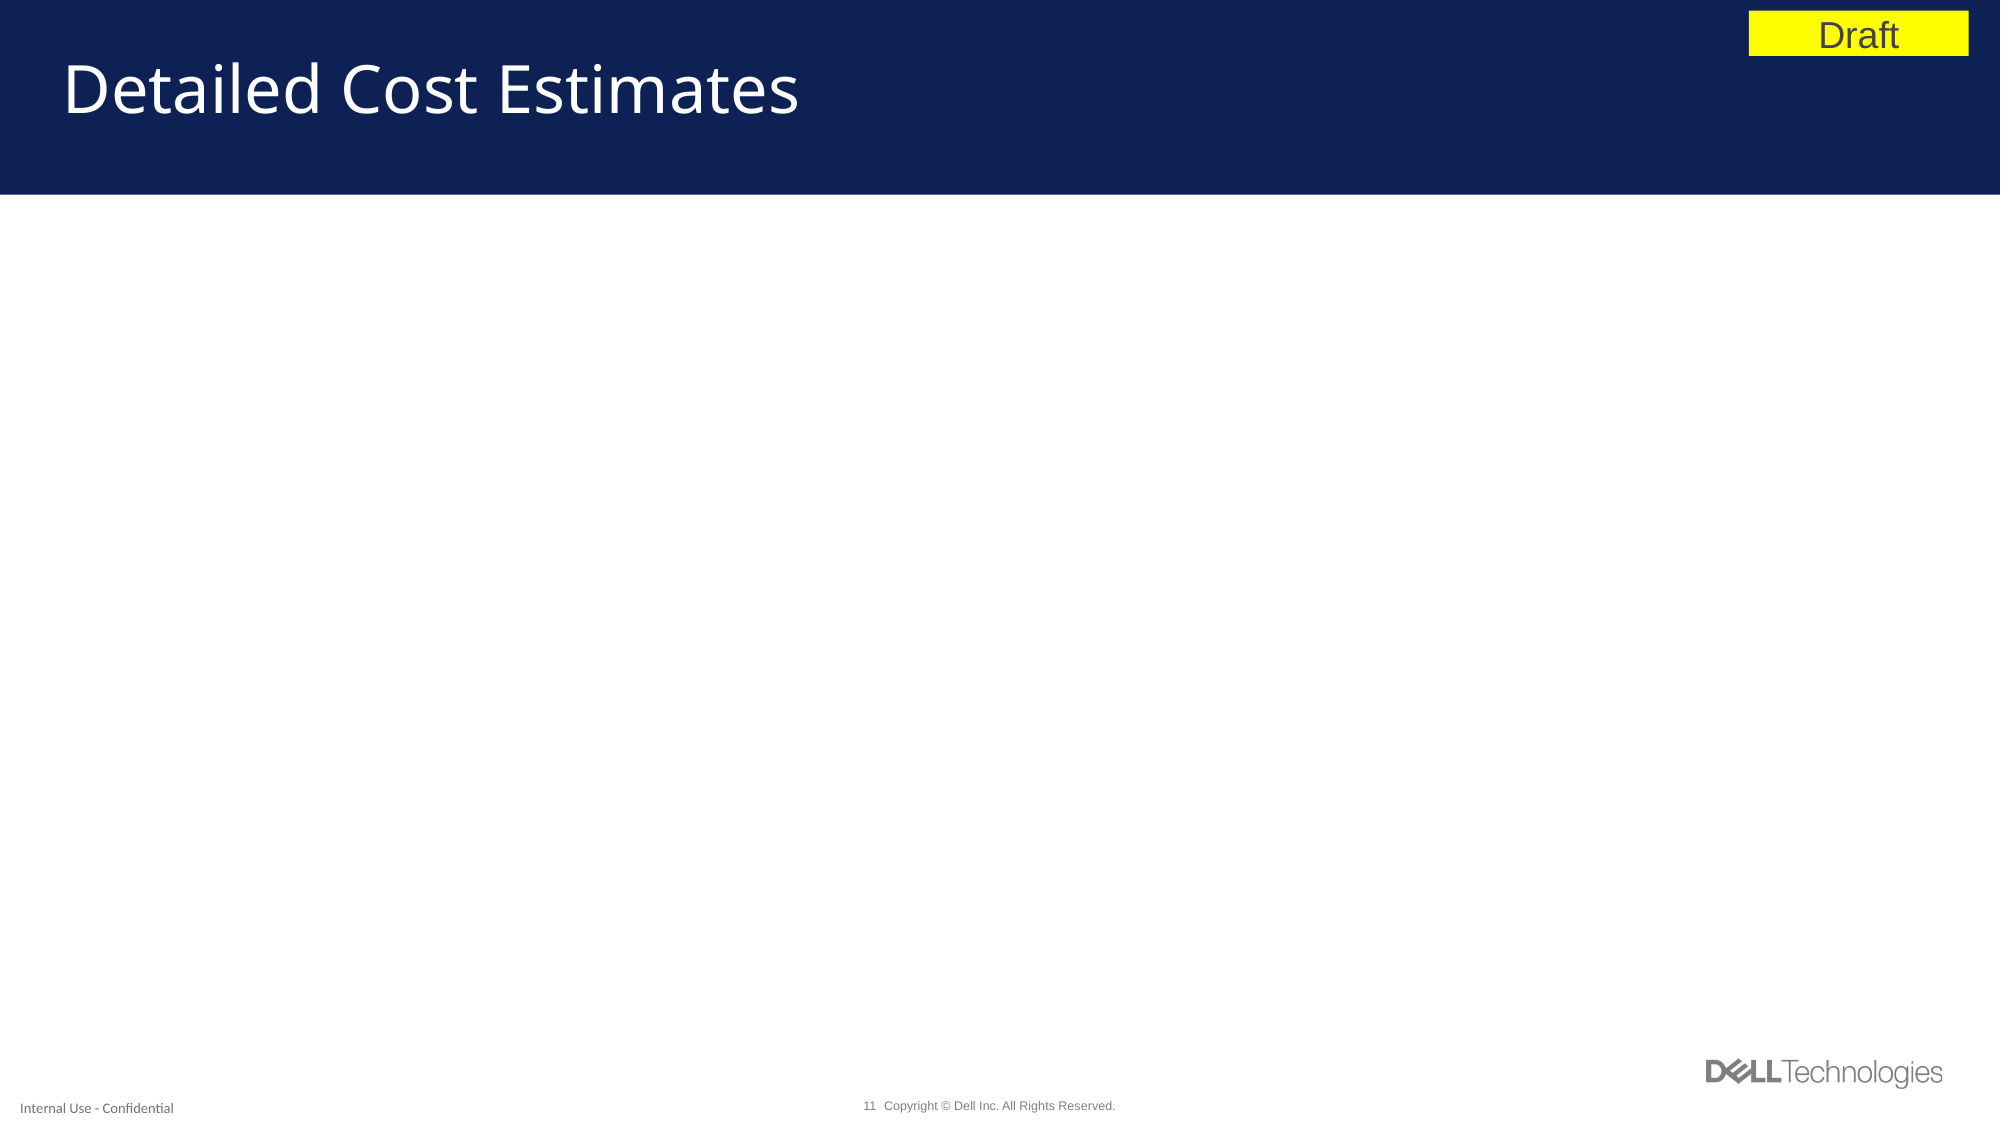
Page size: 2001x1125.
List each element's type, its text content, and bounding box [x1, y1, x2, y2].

text_box [0, 0, 2000, 196]
title Detailed Cost Estimates [62, 56, 1938, 129]
text_box Draft [1748, 10, 1969, 56]
picture [1706, 1058, 1943, 1089]
